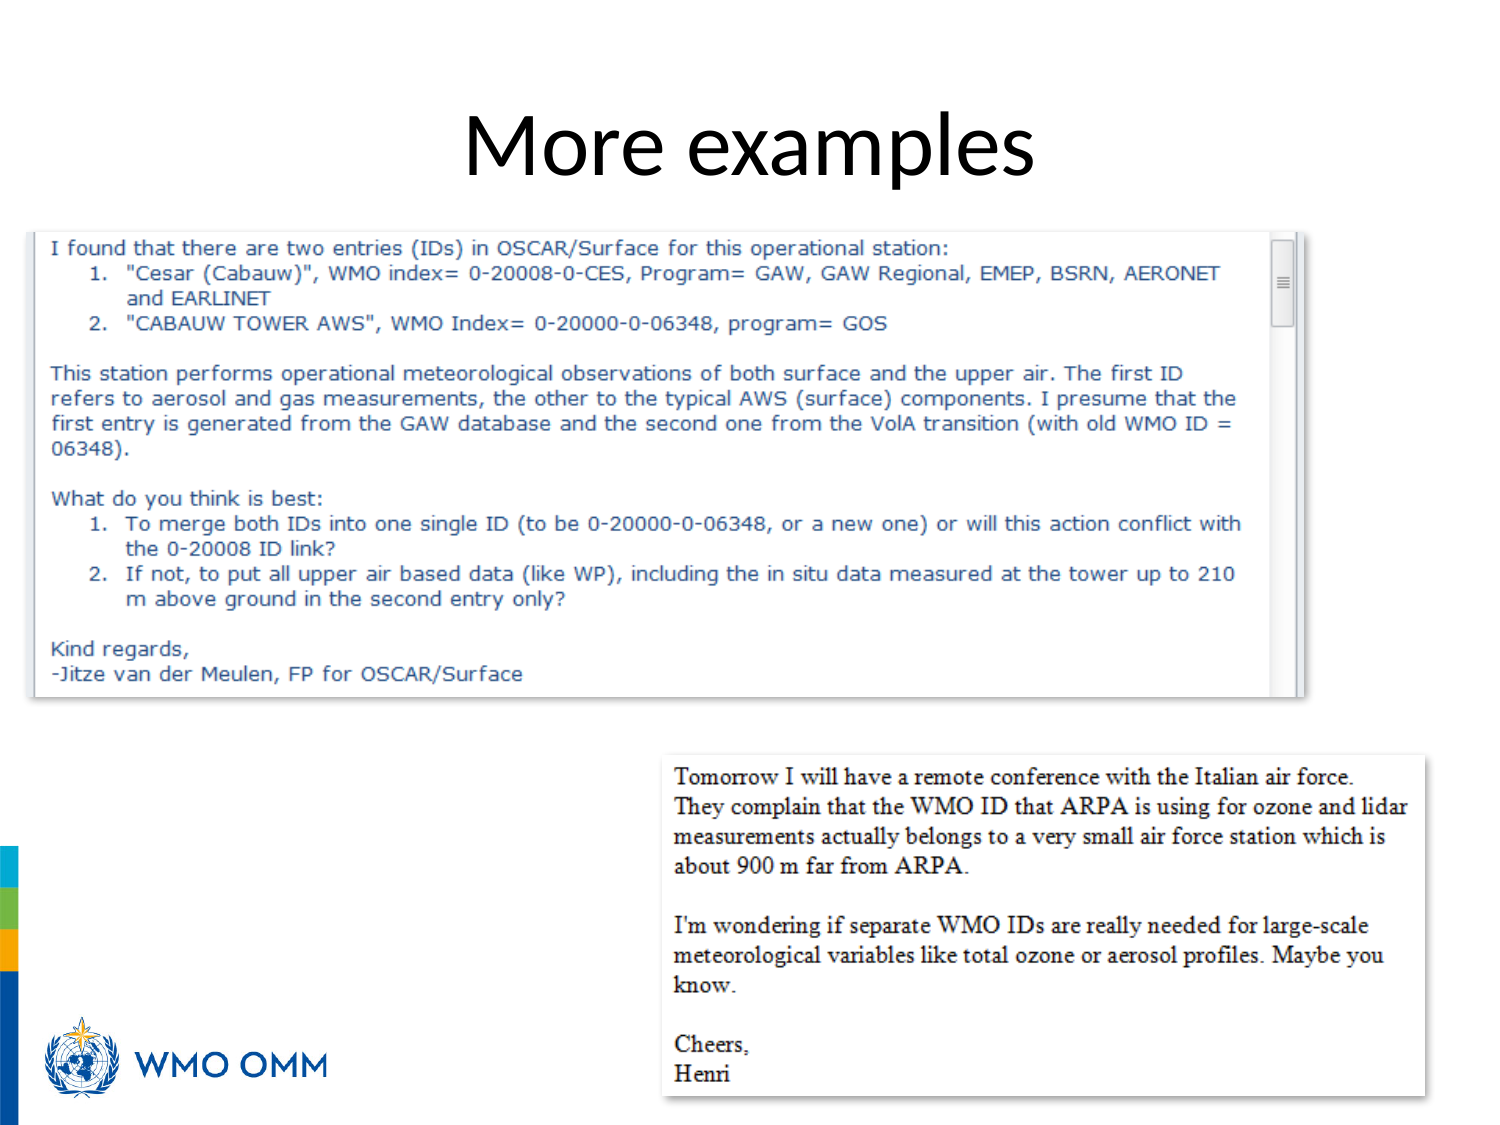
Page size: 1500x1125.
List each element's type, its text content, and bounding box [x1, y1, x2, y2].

picture [662, 754, 1426, 1096]
title More examples [75, 45, 1425, 233]
picture [26, 232, 1304, 697]
picture [0, 845, 327, 1125]
